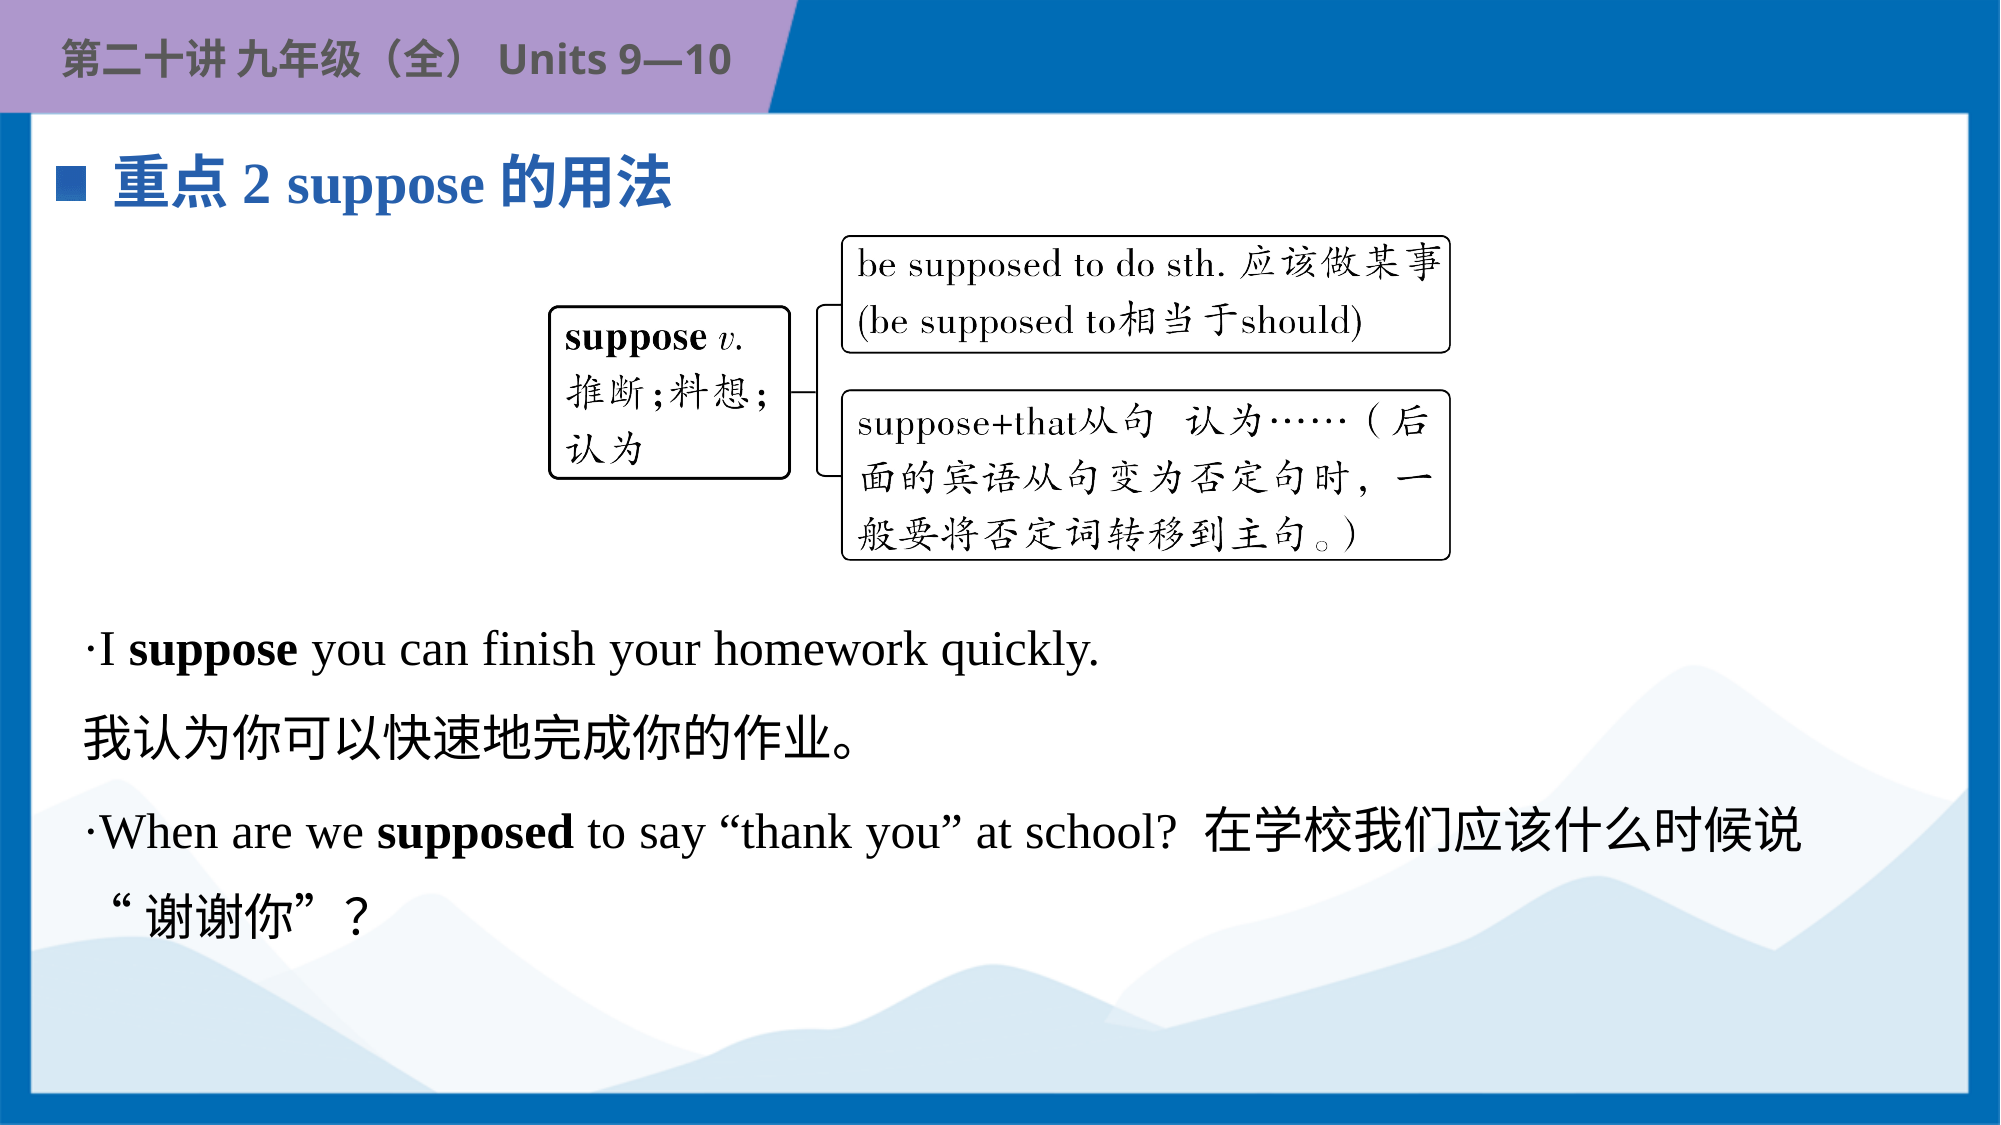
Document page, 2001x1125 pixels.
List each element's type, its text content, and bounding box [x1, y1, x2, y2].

text_box ·I suppose you can finish your homework quickly. 我认为你可以快速地完成你的作业。 ·When are we supposed to say “thank you” at school? 在学校我们应该什么时候说 “谢谢你”？ [82, 583, 1917, 937]
picture [0, 0, 2000, 1125]
text_box 重点2 suppose的用法 [112, 144, 1917, 215]
